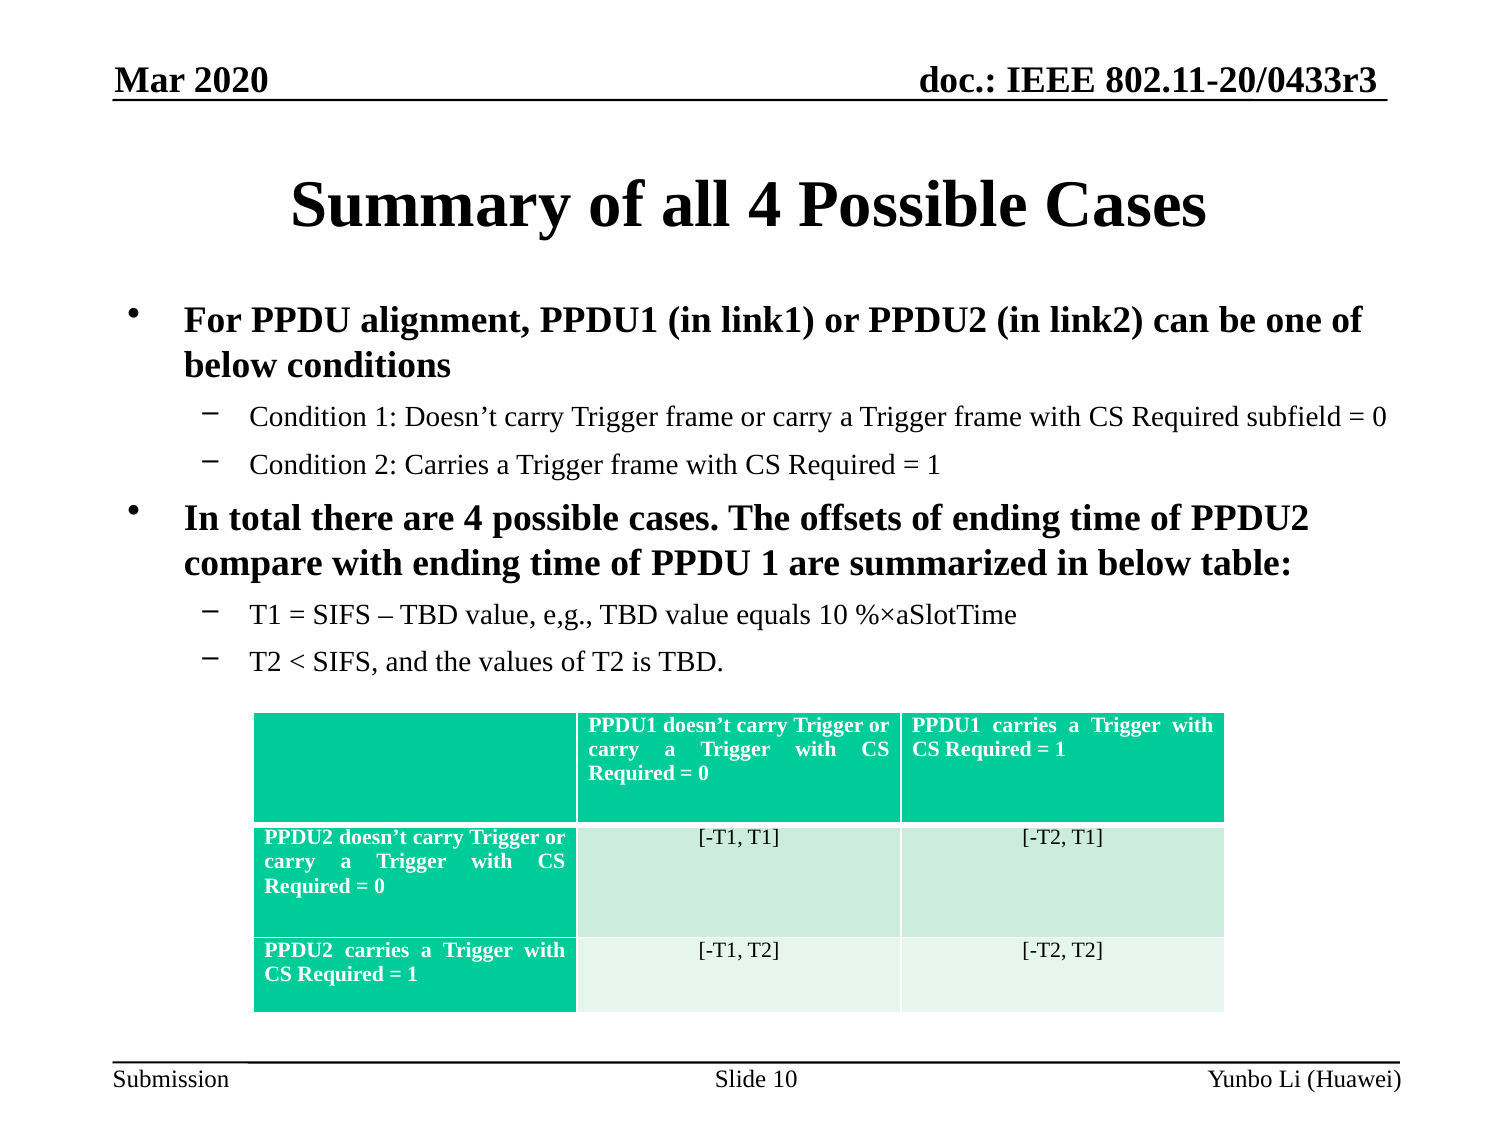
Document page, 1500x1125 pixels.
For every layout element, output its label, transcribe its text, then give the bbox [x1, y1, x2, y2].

table_header PPDU1 carries a Trigger with CS Required = 1 [902, 713, 1224, 822]
list For PPDU alignment, PPDU1 (in link1) or PPDU2 (in link2) can be one of below conditions Condition 1: Doesn’t carry Trigger frame or carry a Trigger frame with CS Required subfield = 0 Condition 2: Carries a Trigger frame with CS Required = 1 In total there are 4 possible cases. The offsets of ending time of PPDU2 compare with ending time of PPDU 1 are summarized in below table: T1 = SIFS – TBD value, e,g., TBD value equals 10 %×aSlotTime T2 < SIFS, and the values of T2 is TBD. [112, 287, 1425, 1024]
table_header PPDU1 doesn’t carry Trigger or carry a Trigger with CS Required = 0 [578, 713, 900, 822]
footer Yunbo Li (Huawei) [1204, 1061, 1402, 1093]
slide_number Slide 10 [712, 1061, 800, 1093]
table_cell [-T1, T1] [578, 828, 900, 937]
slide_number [114, 54, 271, 101]
title Summary of all 4 Possible Cases [112, 112, 1388, 288]
table_header [254, 713, 576, 822]
table_cell PPDU2 carries a Trigger with CS Required = 1 [254, 938, 576, 1012]
table_cell [-T1, T2] [578, 938, 900, 1012]
table_cell [-T2, T2] [902, 938, 1224, 1012]
table_cell [-T2, T1] [902, 828, 1224, 937]
table_cell PPDU2 doesn’t carry Trigger or carry a Trigger with CS Required = 0 [254, 828, 576, 937]
